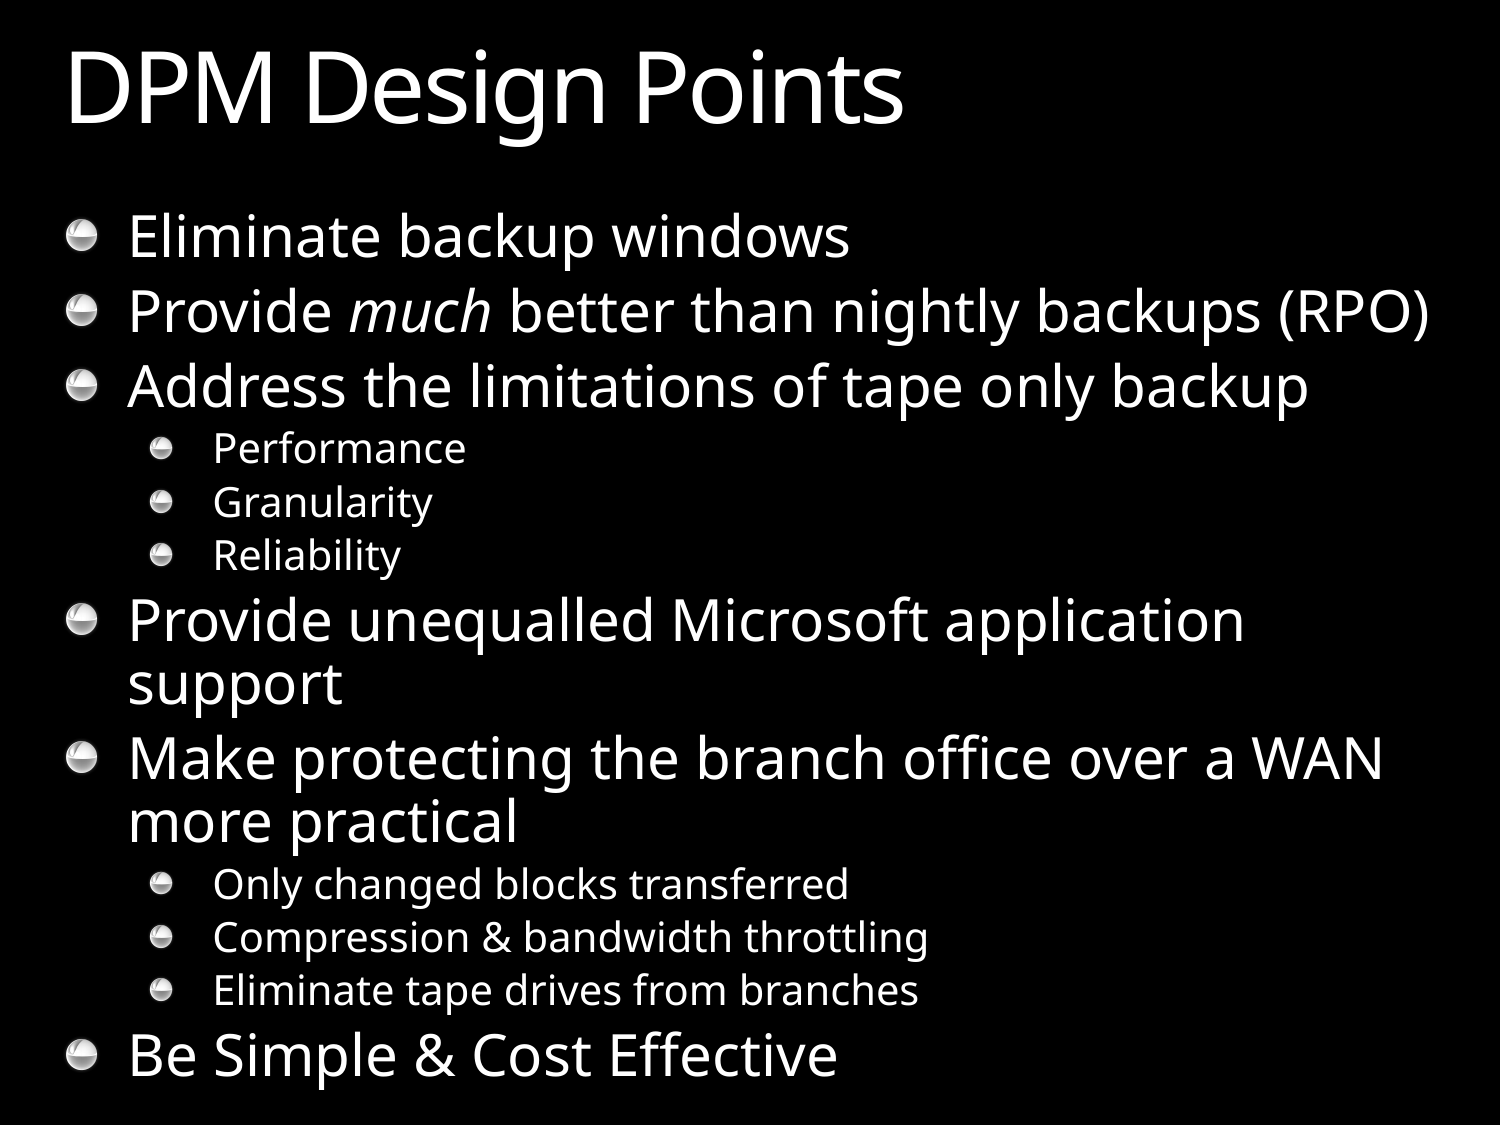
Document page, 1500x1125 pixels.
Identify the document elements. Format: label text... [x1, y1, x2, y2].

list Eliminate backup windows Provide much better than nightly backups (RPO) Address the limitations of tape only backup Performance Granularity Reliability Provide unequalled Microsoft application support Make protecting the branch office over a WAN more practical Only changed blocks transferred Compression & bandwidth throttling Eliminate tape drives from branches Be Simple & Cost Effective [62, 207, 1438, 1057]
picture [62, 365, 101, 405]
picture [147, 487, 175, 516]
picture [62, 1035, 101, 1074]
picture [147, 434, 175, 462]
picture [147, 540, 175, 569]
picture [62, 599, 101, 639]
title DPM Design Points [62, 37, 1438, 147]
picture [62, 737, 101, 777]
picture [147, 975, 175, 1004]
picture [147, 922, 175, 951]
picture [147, 869, 175, 897]
picture [62, 290, 101, 330]
picture [62, 215, 101, 255]
